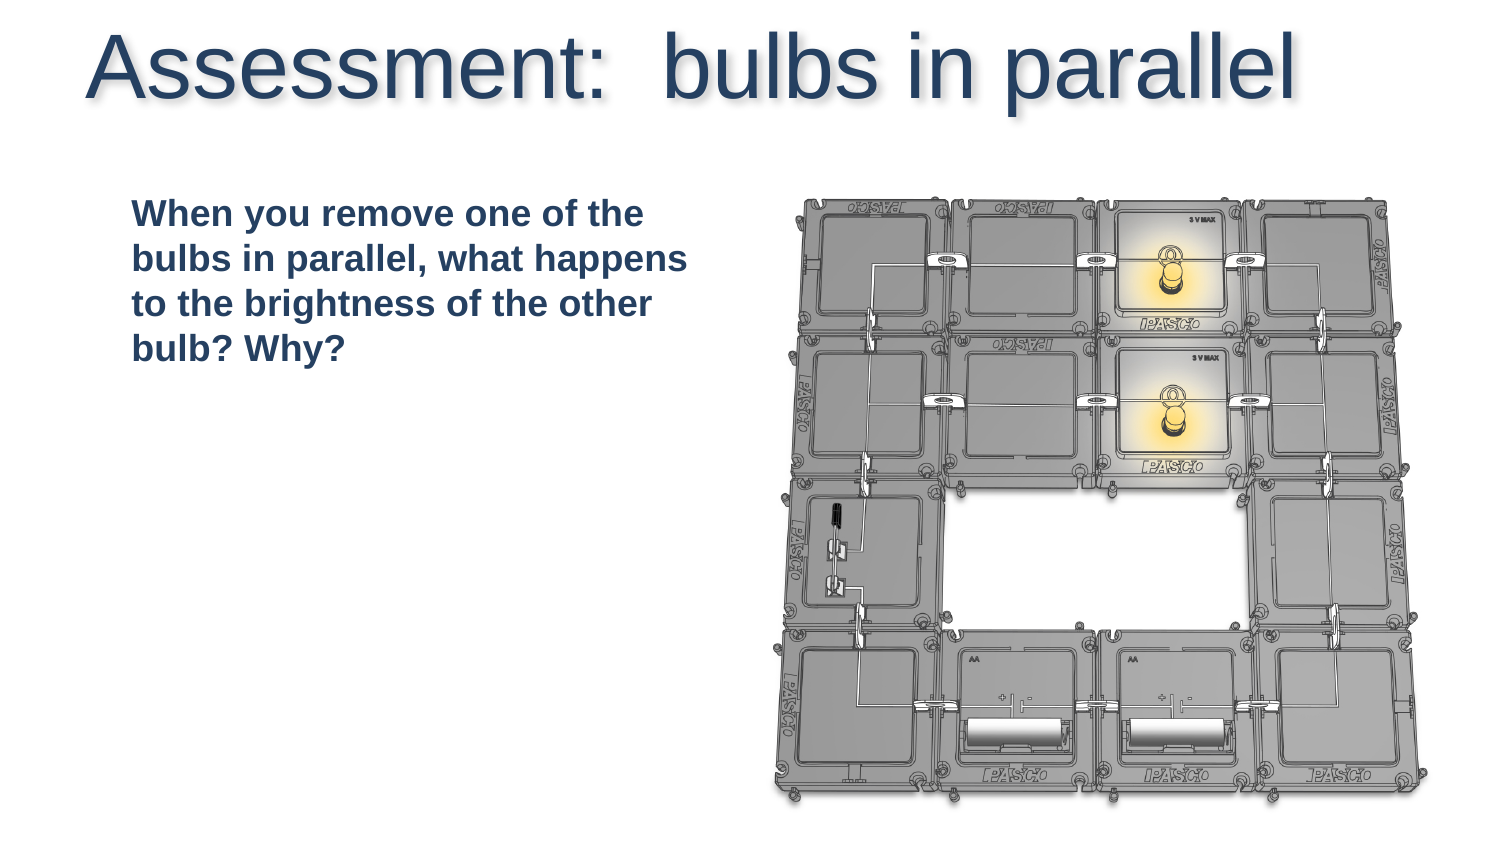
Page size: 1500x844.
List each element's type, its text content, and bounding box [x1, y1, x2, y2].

picture [761, 181, 1437, 818]
text_box Assessment: bulbs in parallel [70, 0, 1421, 206]
text_box When you remove one of the bulbs in parallel, what happens to the brightness of the other bulb? Why? [116, 181, 741, 377]
